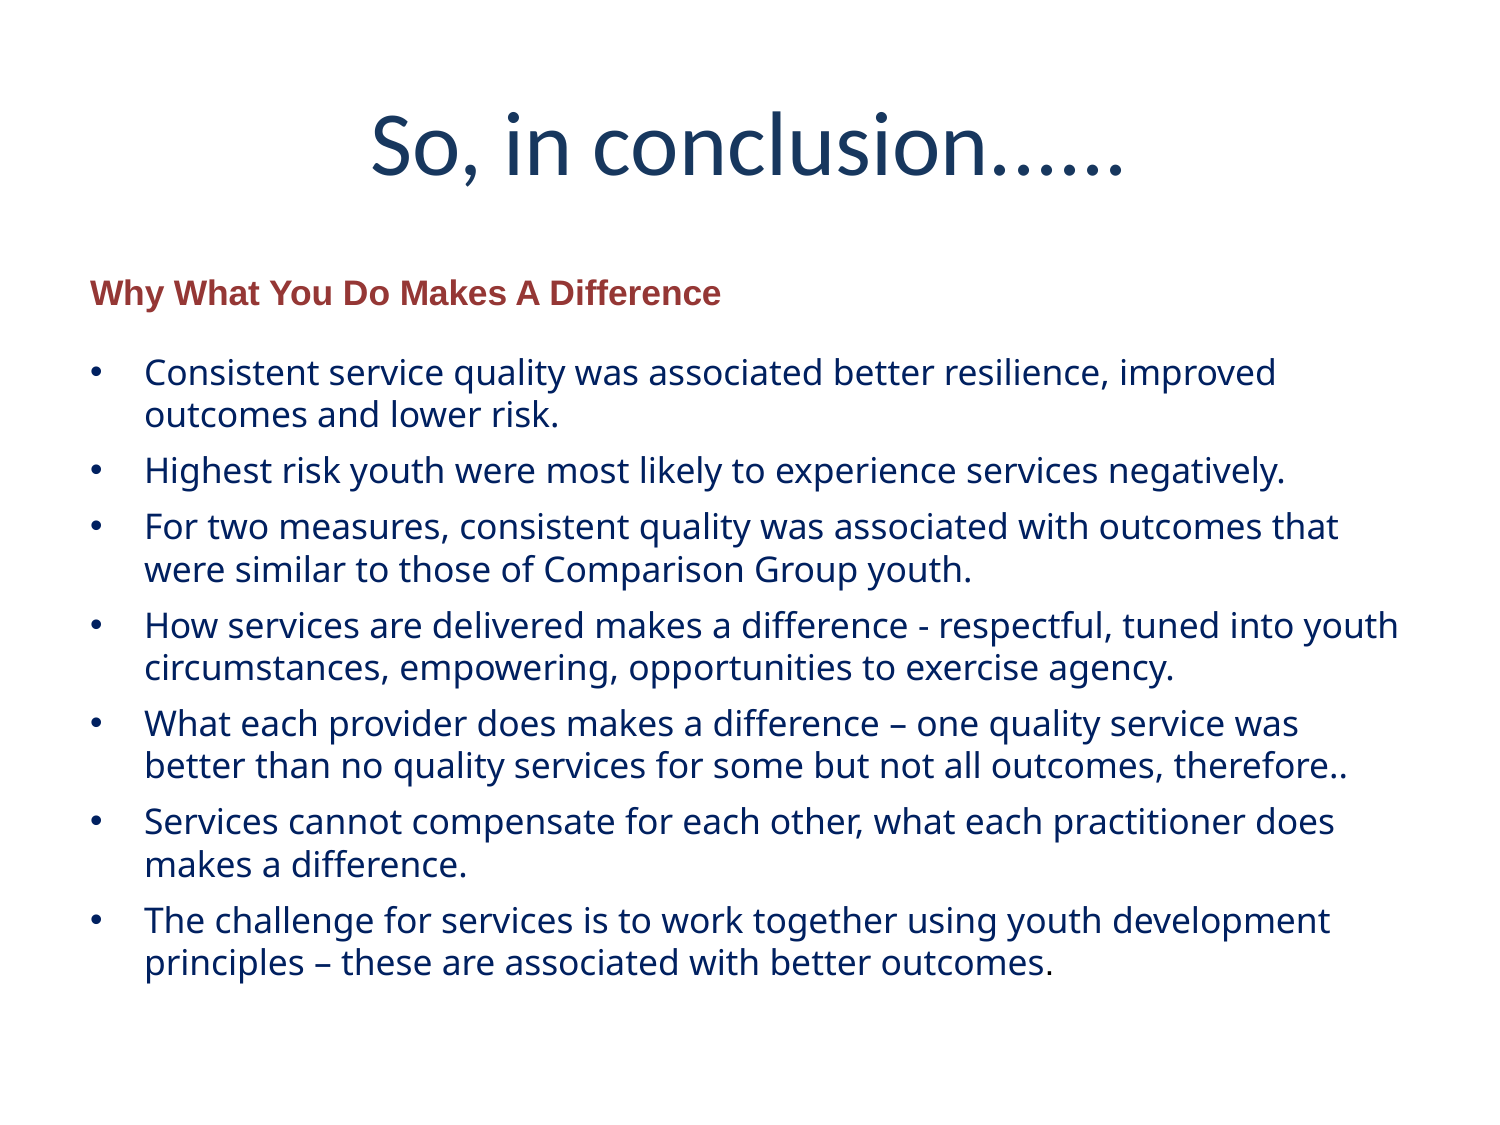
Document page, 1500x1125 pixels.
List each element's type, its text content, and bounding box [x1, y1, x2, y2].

title So, in conclusion...... [75, 45, 1425, 233]
list Why What You Do Makes A Difference Consistent service quality was associated better resilience, improved outcomes and lower risk. Highest risk youth were most likely to experience services negatively. For two measures, consistent quality was associated with outcomes that were similar to those of Comparison Group youth. How services are delivered makes a difference - respectful, tuned into youth circumstances, empowering, opportunities to exercise agency. What each provider does makes a difference – one quality service was better than no quality services for some but not all outcomes, therefore.. Services cannot compensate for each other, what each practitioner does makes a difference. The challenge for services is to work together using youth development principles – these are associated with better outcomes. [75, 262, 1425, 1005]
